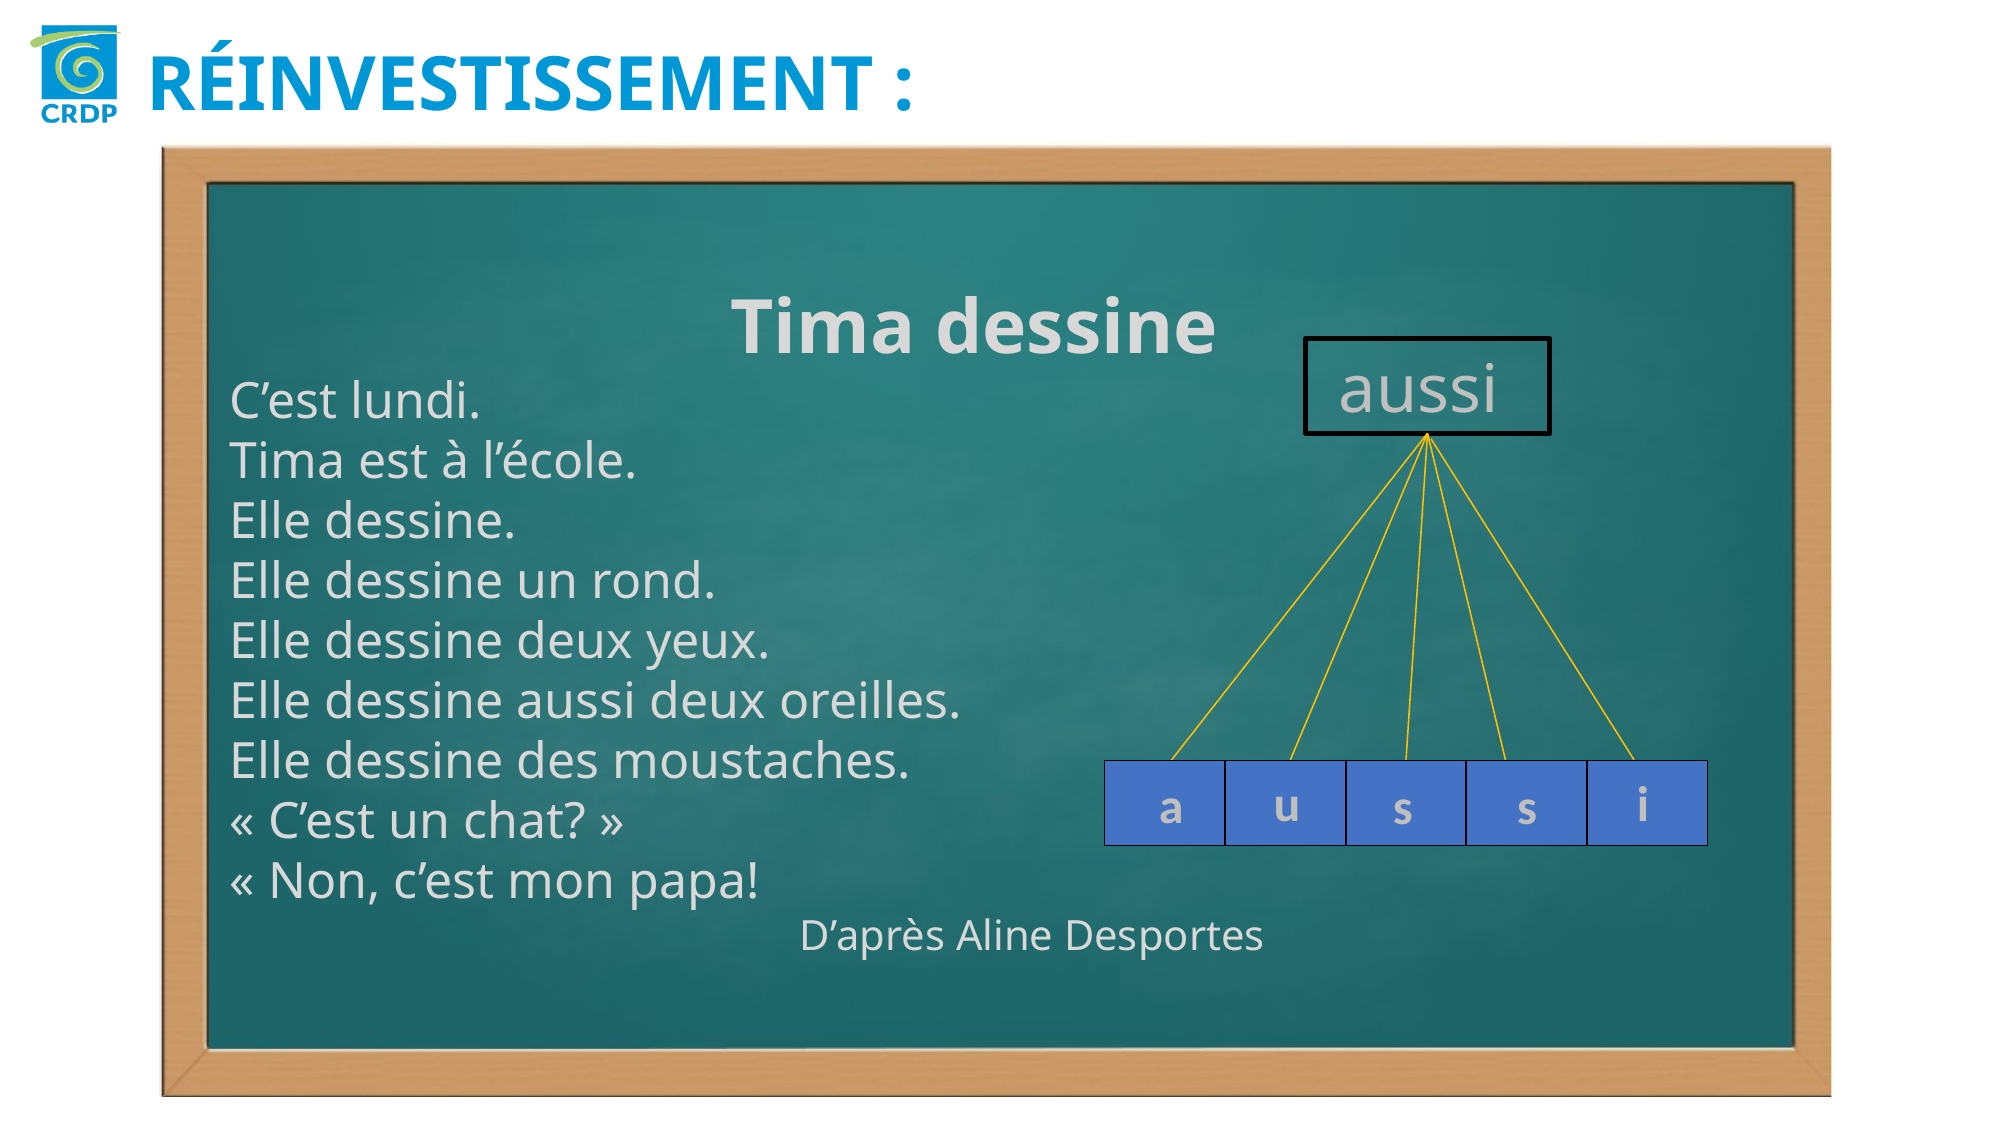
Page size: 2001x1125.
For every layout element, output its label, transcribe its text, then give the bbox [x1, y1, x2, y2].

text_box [1170, 434, 1288, 761]
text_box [1290, 434, 1425, 761]
picture [158, 143, 1832, 1097]
picture [30, 25, 121, 123]
picture [86, 108, 94, 118]
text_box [1430, 438, 1635, 761]
text_box RÉINVESTISSEMENT : [130, 42, 1804, 119]
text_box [1427, 434, 1506, 440]
